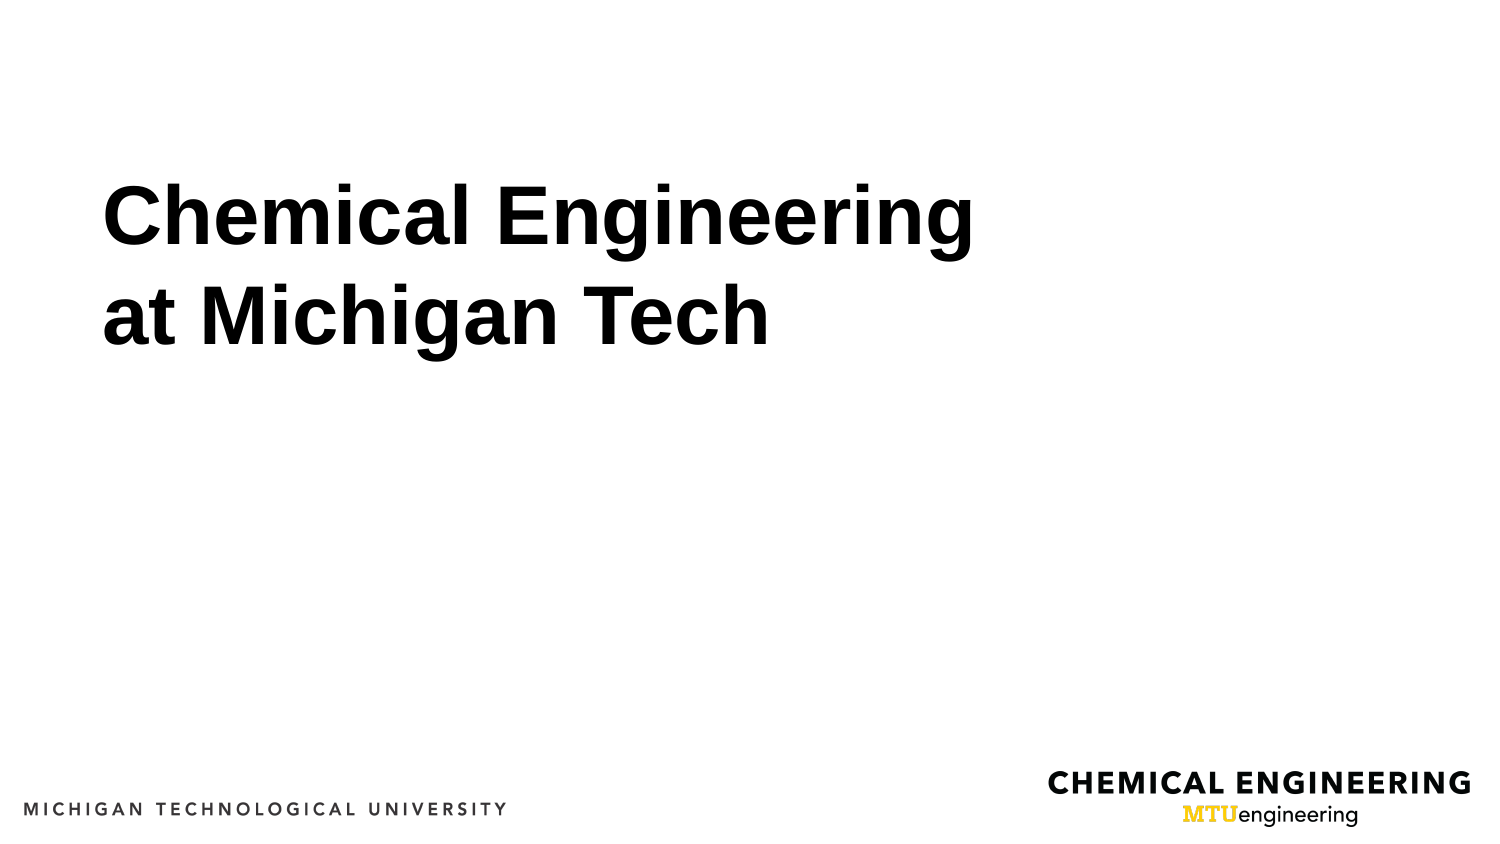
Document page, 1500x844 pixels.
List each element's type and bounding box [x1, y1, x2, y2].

picture [23, 800, 510, 823]
picture [1047, 767, 1474, 827]
